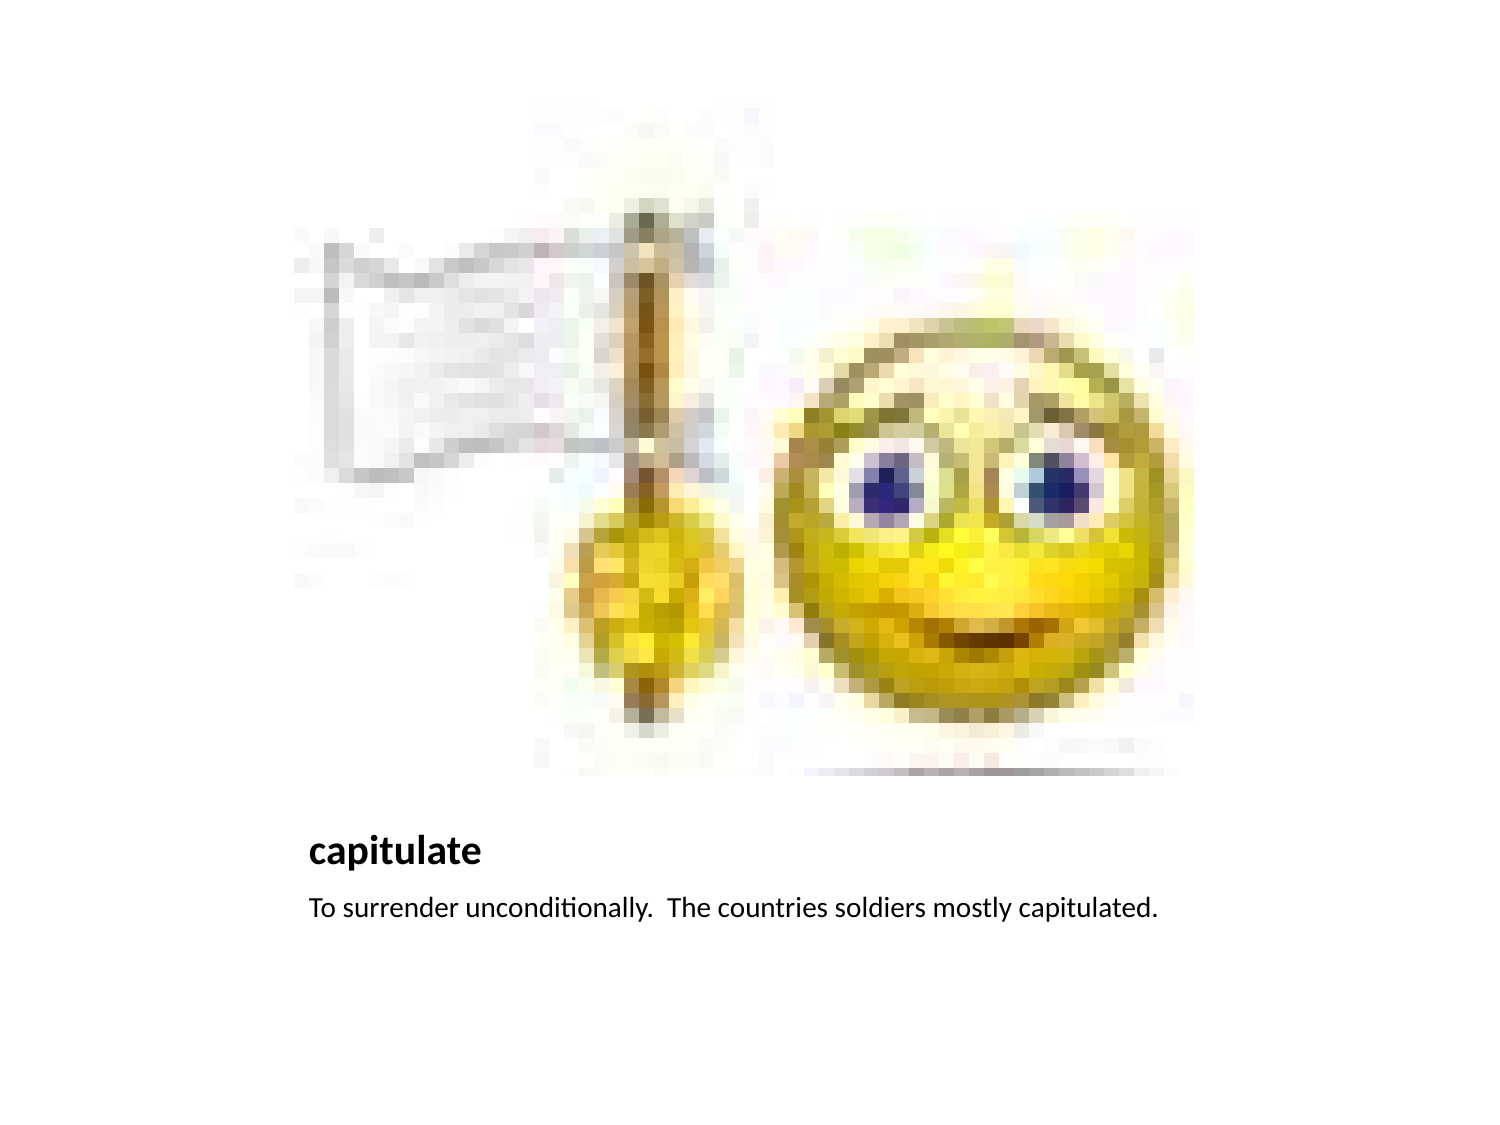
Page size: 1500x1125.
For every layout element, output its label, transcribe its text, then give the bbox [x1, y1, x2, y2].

title capitulate [294, 787, 1194, 880]
picture [293, 100, 1195, 776]
list To surrender unconditionally. The countries soldiers mostly capitulated. [294, 880, 1194, 1013]
